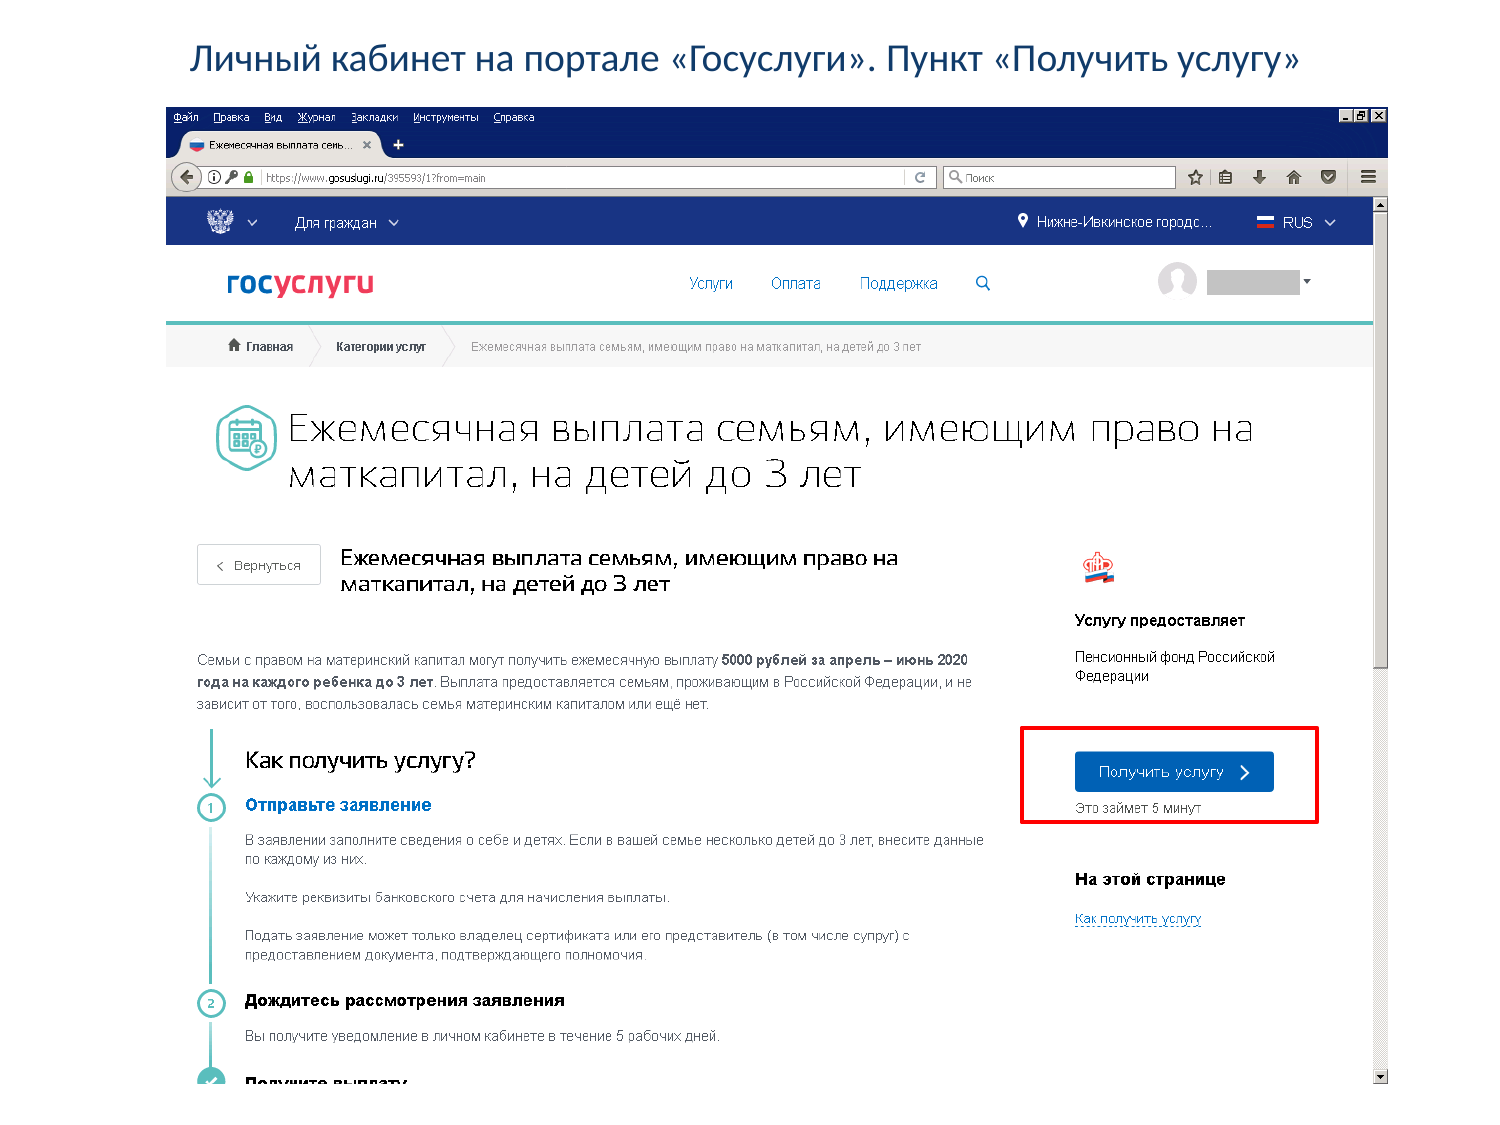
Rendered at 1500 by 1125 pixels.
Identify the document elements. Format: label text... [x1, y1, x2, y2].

picture [165, 107, 1389, 1084]
text_box Личный кабинет на портале «Госуслуги». Пункт «Получить услугу» [25, 24, 1467, 87]
